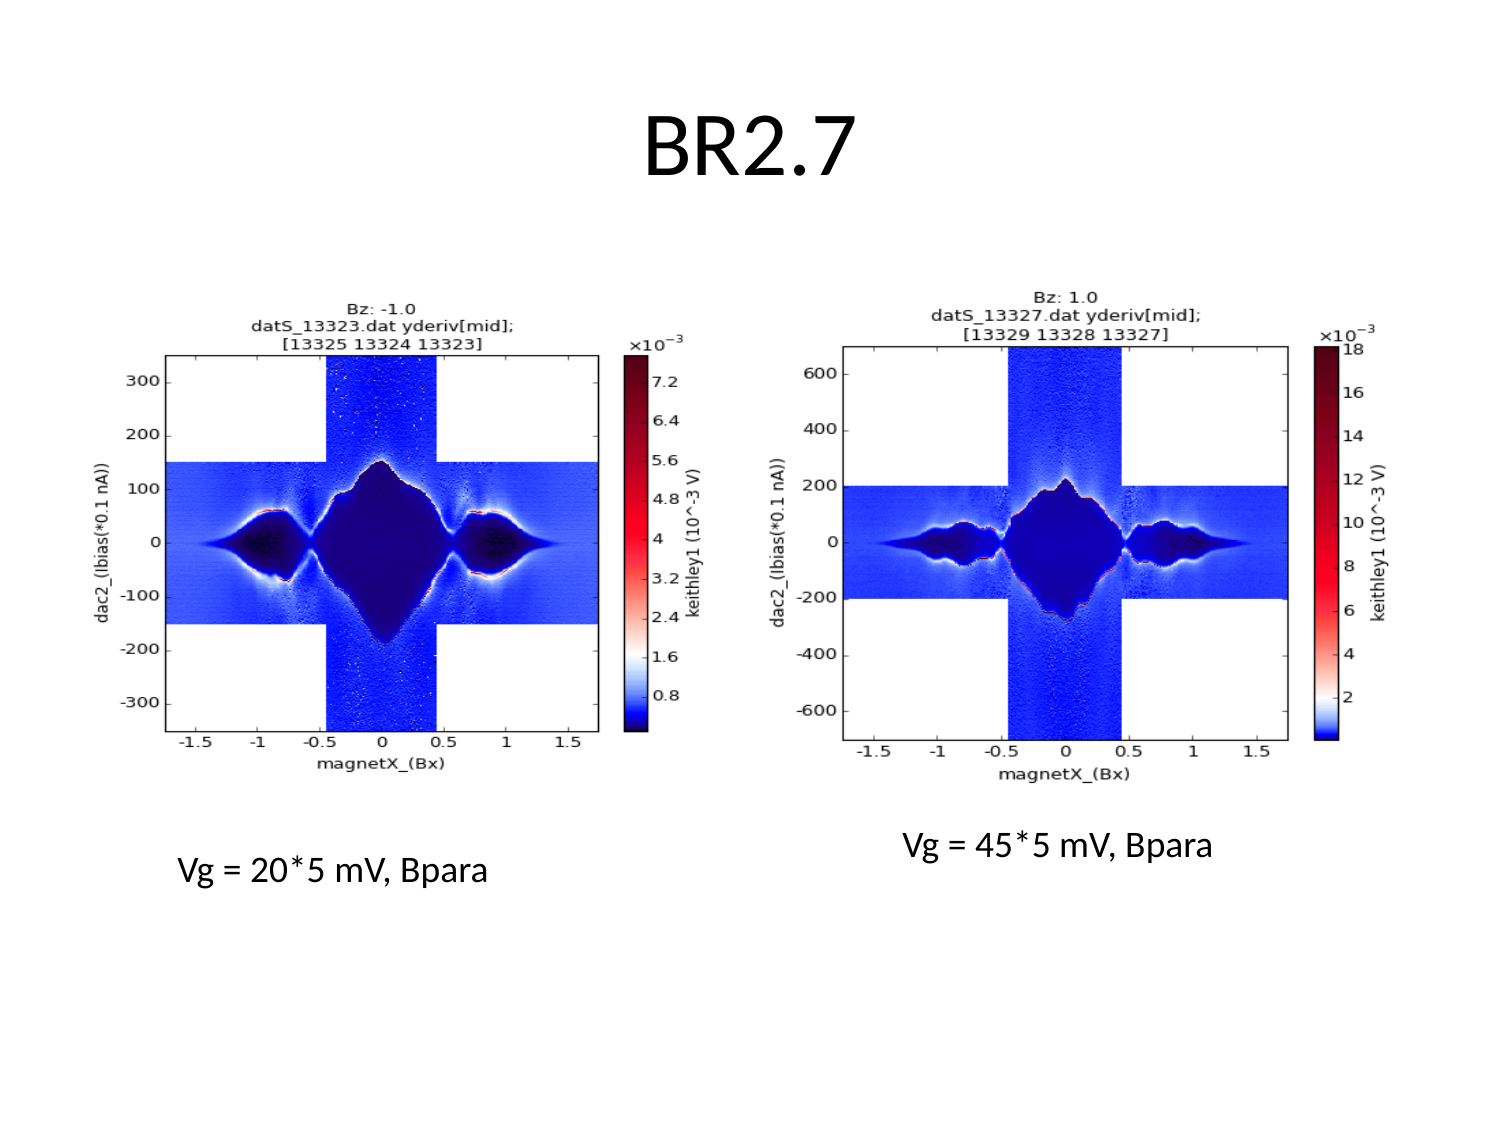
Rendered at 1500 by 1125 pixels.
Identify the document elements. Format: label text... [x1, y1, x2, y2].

picture [749, 274, 1418, 801]
title BR2.7 [75, 45, 1425, 233]
text_box Vg = 20*5 mV, Bpara [162, 837, 638, 898]
picture [74, 287, 726, 788]
text_box Vg = 45*5 mV, Bpara [887, 812, 1363, 873]
